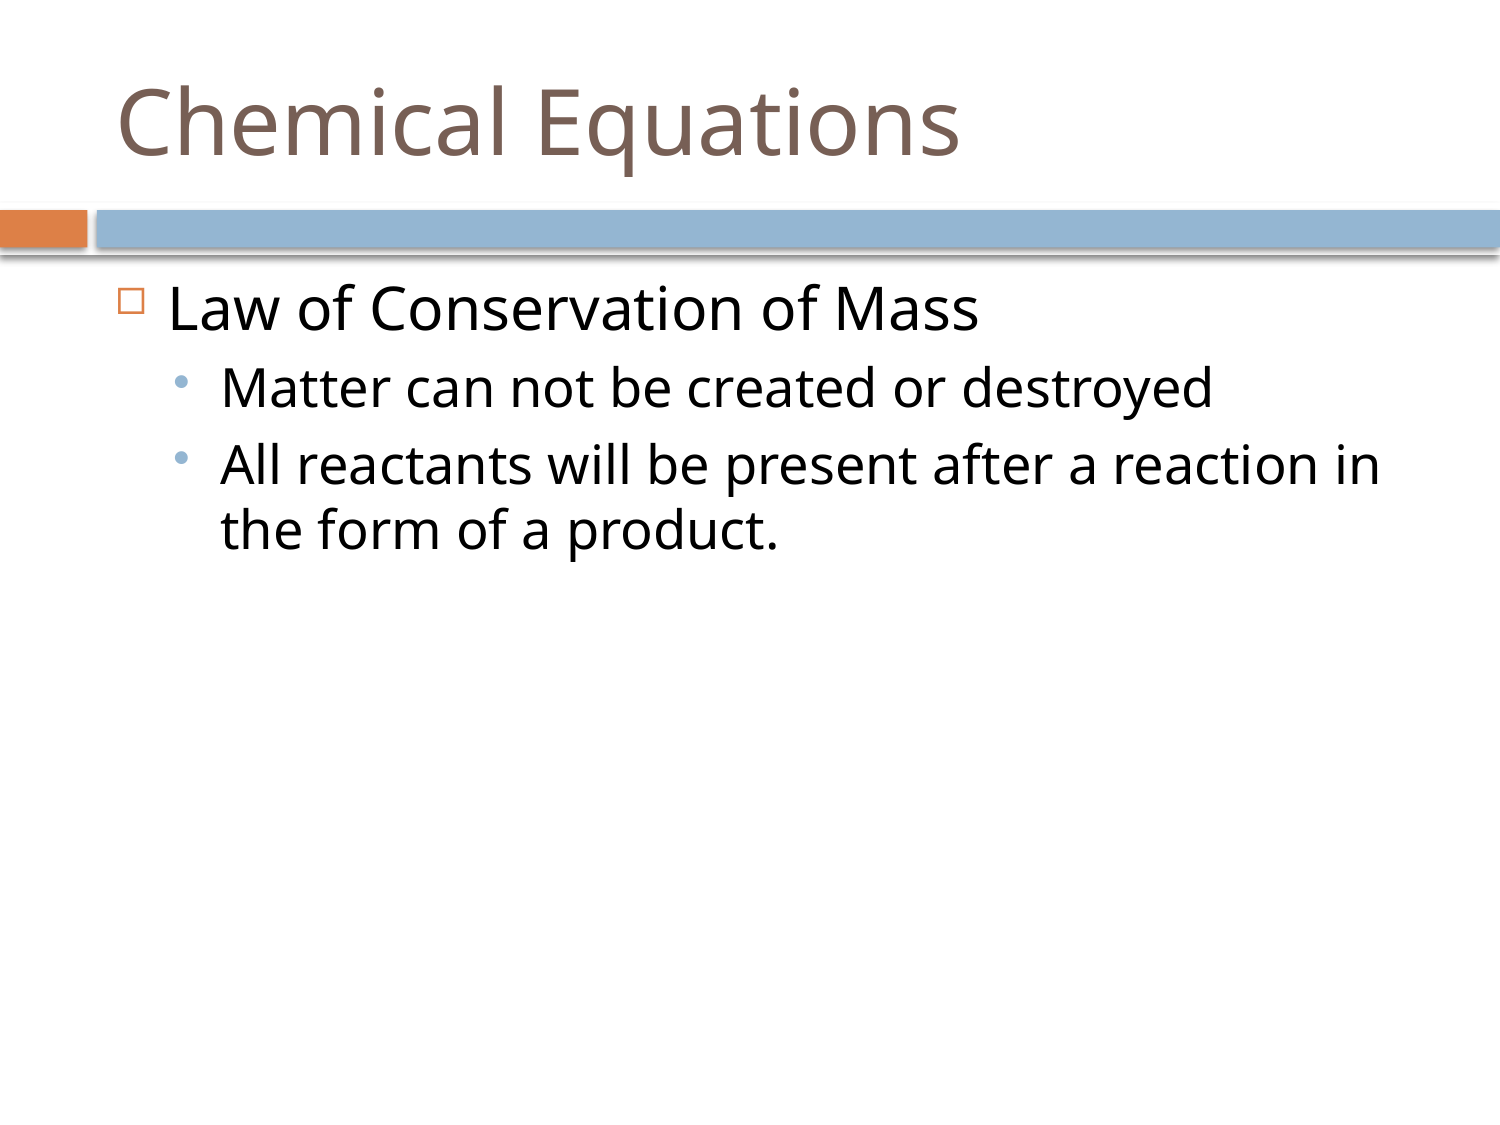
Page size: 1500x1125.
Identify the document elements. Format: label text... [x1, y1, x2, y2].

list Law of Conservation of Mass Matter can not be created or destroyed All reactants will be present after a reaction in the form of a product. [100, 262, 1438, 1000]
title Chemical Equations [100, 37, 1438, 200]
